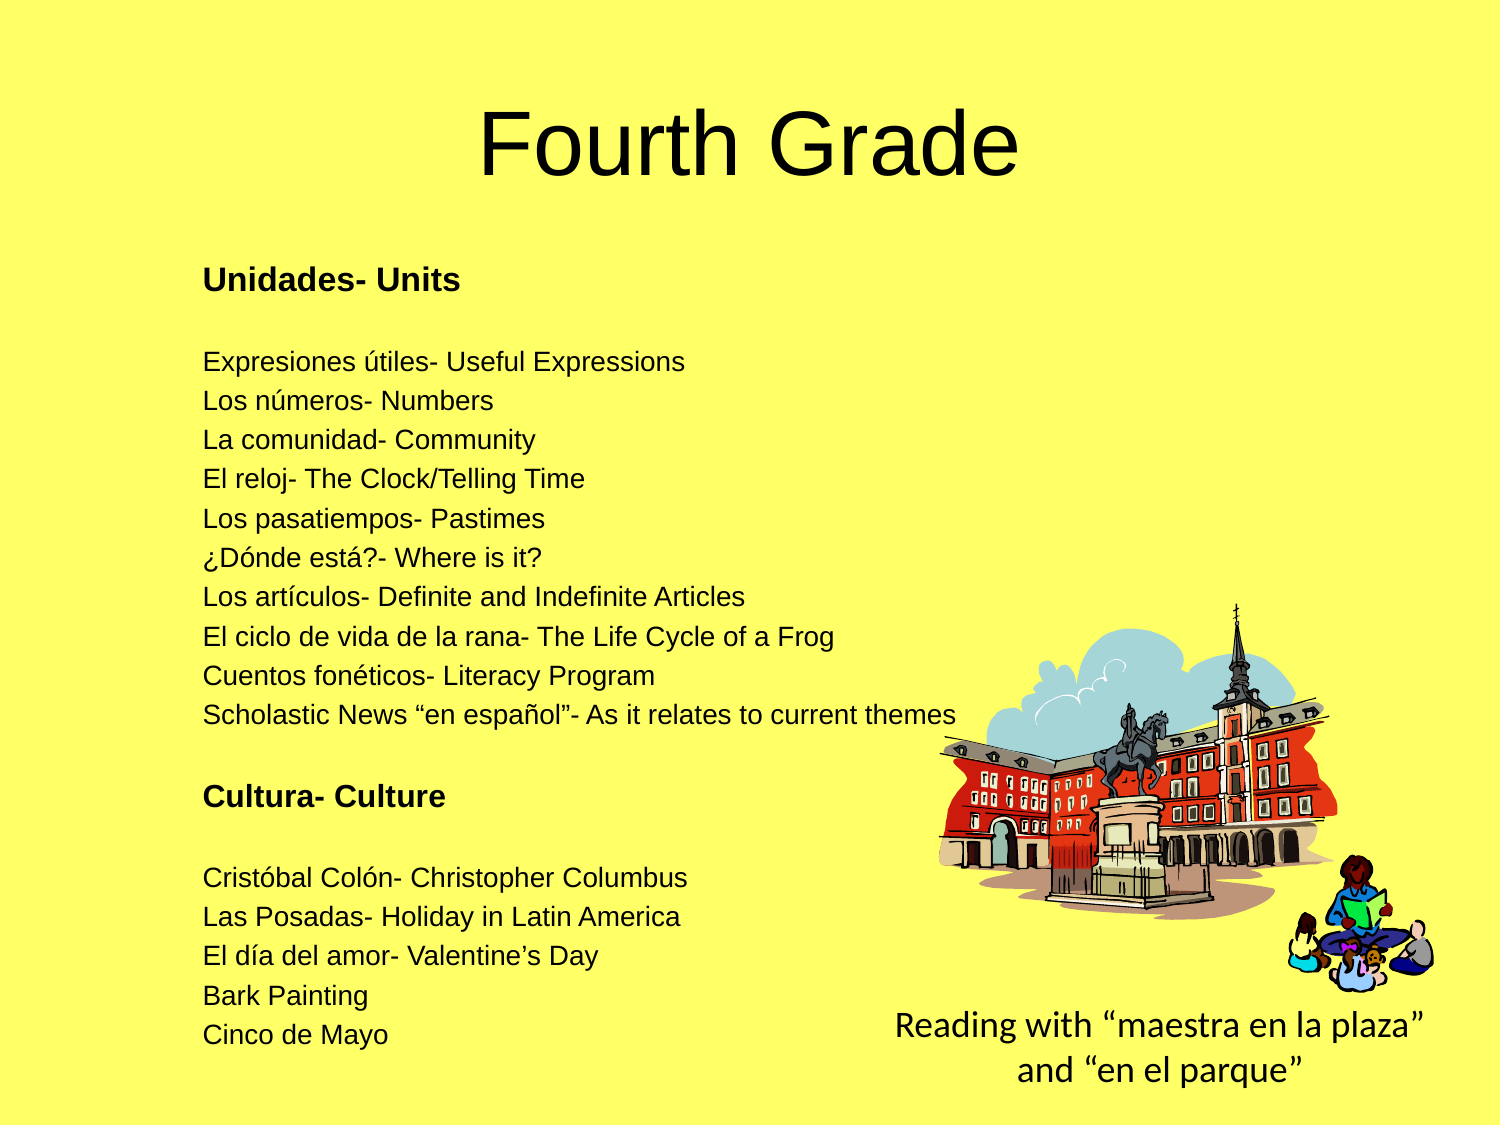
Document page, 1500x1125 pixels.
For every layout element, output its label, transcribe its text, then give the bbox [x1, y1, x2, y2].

text_box Reading with “maestra en la plaza” and “en el parque” [879, 992, 1441, 1098]
picture [937, 601, 1435, 993]
title Fourth Grade [75, 45, 1425, 233]
list Unidades- Units Expresiones útiles- Useful Expressions Los números- Numbers La comunidad- Community El reloj- The Clock/Telling Time Los pasatiempos- Pastimes ¿Dónde está?- Where is it? Los artículos- Definite and Indefinite Articles El ciclo de vida de la rana- The Life Cycle of a Frog Cuentos fonéticos- Literacy Program Scholastic News “en español”- As it relates to current themes Cultura- Culture Cristóbal Colón- Christopher Columbus Las Posadas- Holiday in Latin America El día del amor- Valentine’s Day Bark Painting Cinco de Mayo [187, 249, 1363, 1063]
